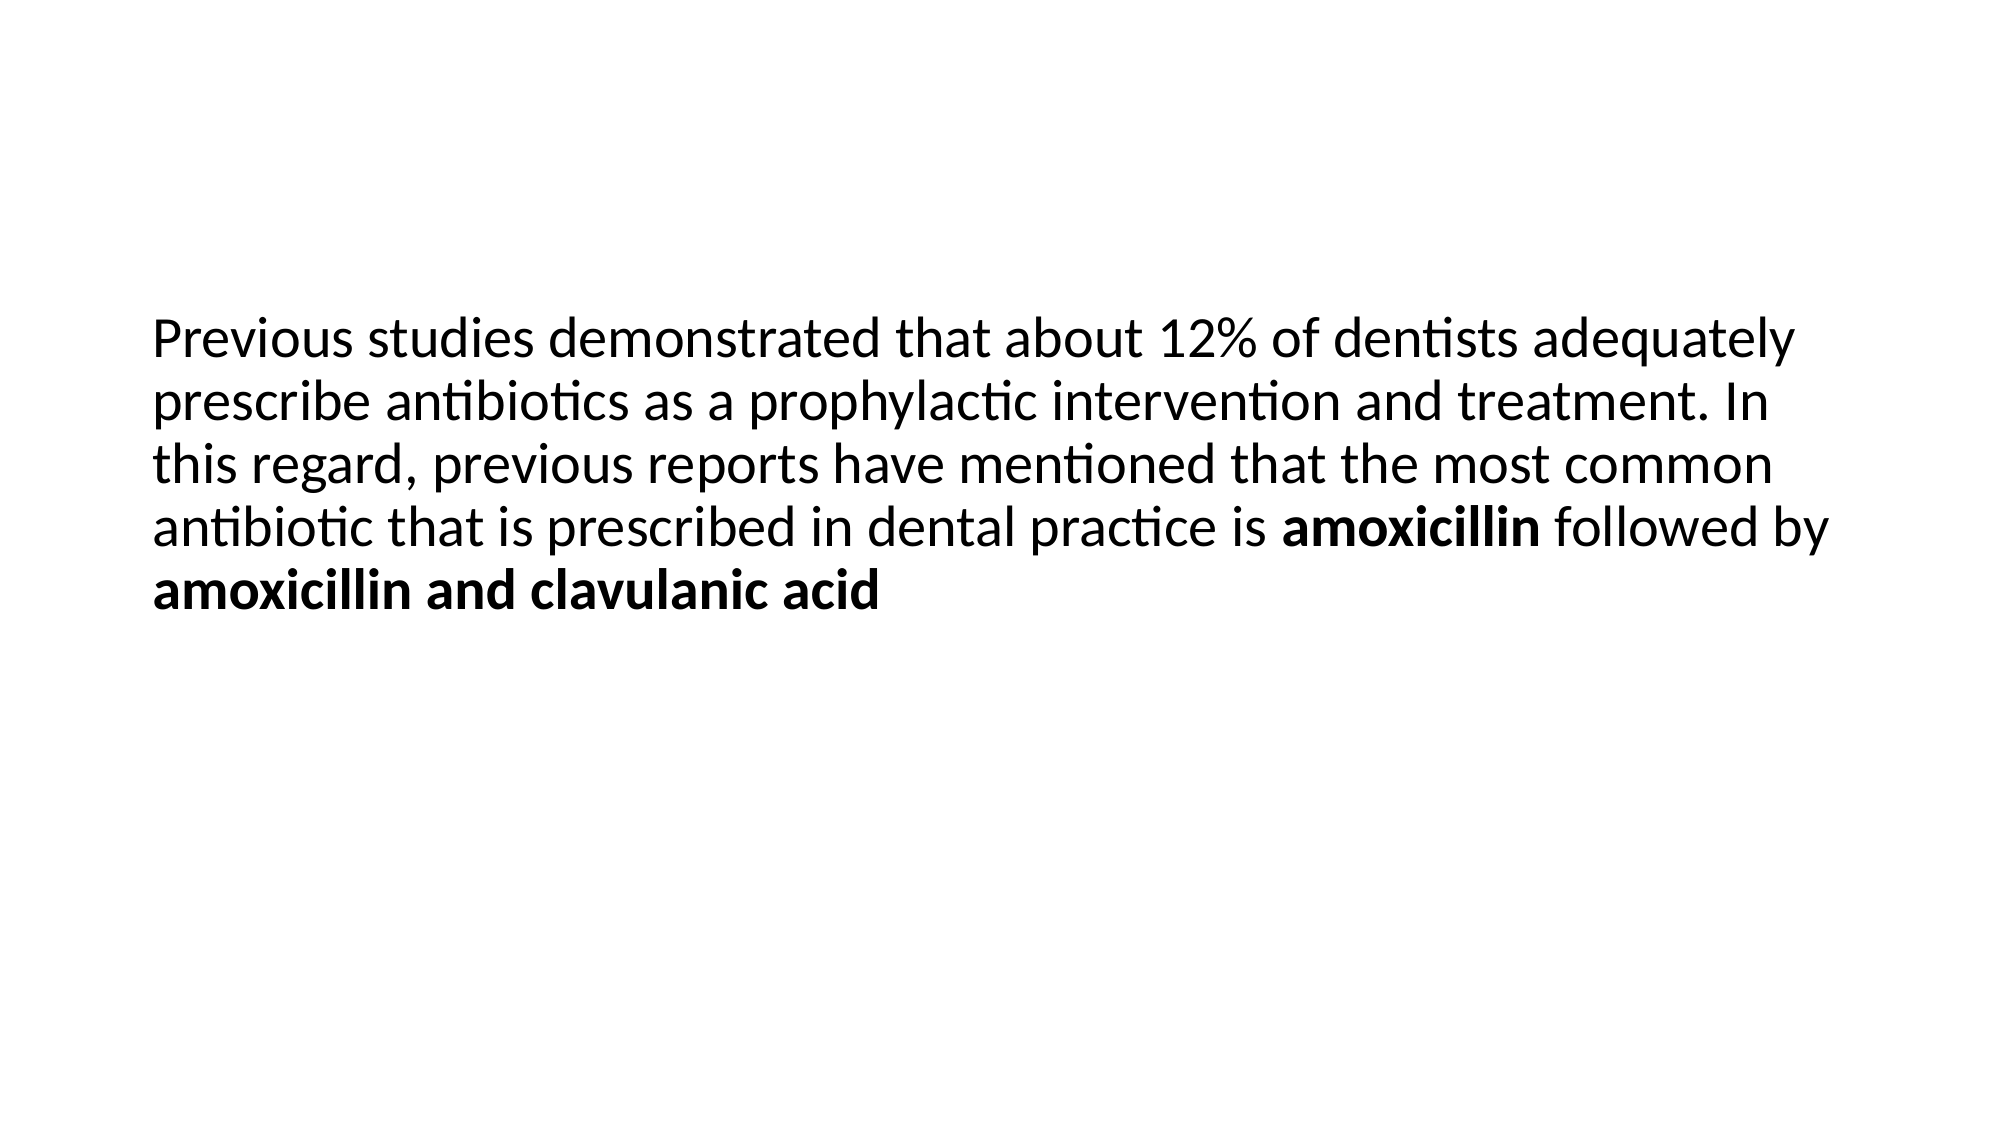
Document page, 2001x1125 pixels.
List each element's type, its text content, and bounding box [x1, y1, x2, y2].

list Previous studies demonstrated that about 12% of dentists adequately prescribe antibiotics as a prophylactic intervention and treatment. In this regard, previous reports have mentioned that the most common antibiotic that is prescribed in dental practice is amoxicillin followed by amoxicillin and clavulanic acid [137, 299, 1863, 1014]
